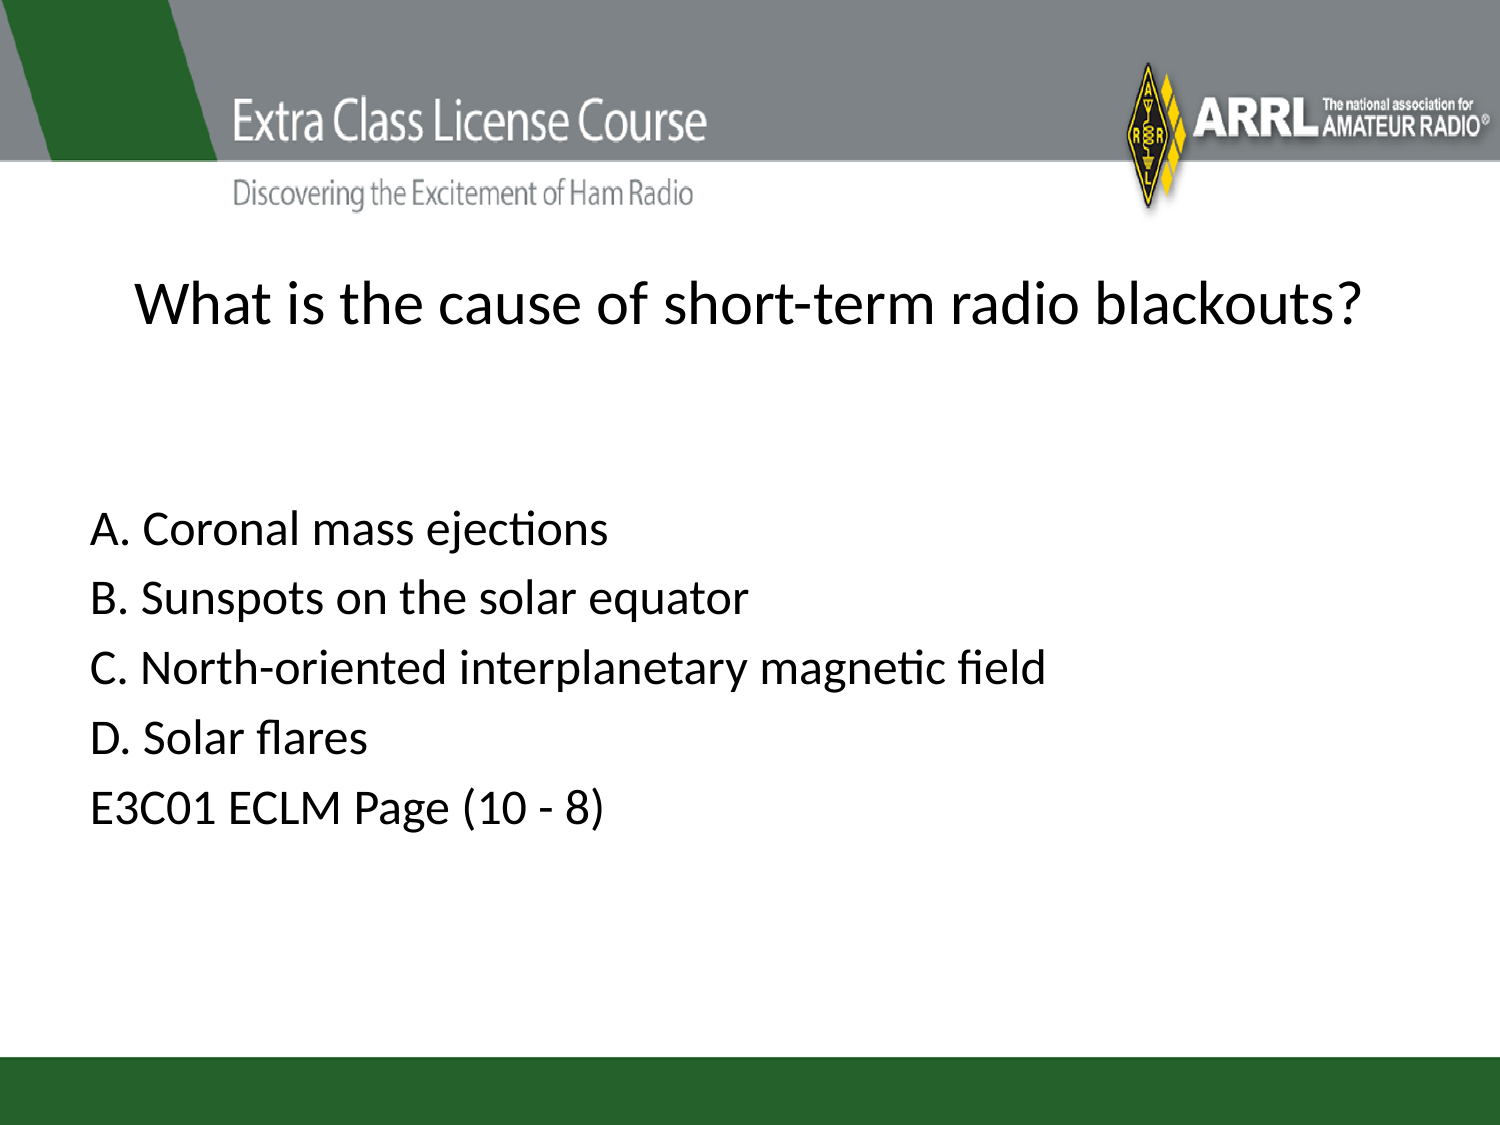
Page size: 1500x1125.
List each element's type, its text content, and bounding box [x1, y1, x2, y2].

title What is the cause of short-term radio blackouts? [75, 254, 1425, 435]
picture [0, 0, 1500, 1125]
list A. Coronal mass ejections B. Sunspots on the solar equator C. North-oriented interplanetary magnetic field D. Solar flares E3C01 ECLM Page (10 - 8) [75, 487, 1425, 1005]
